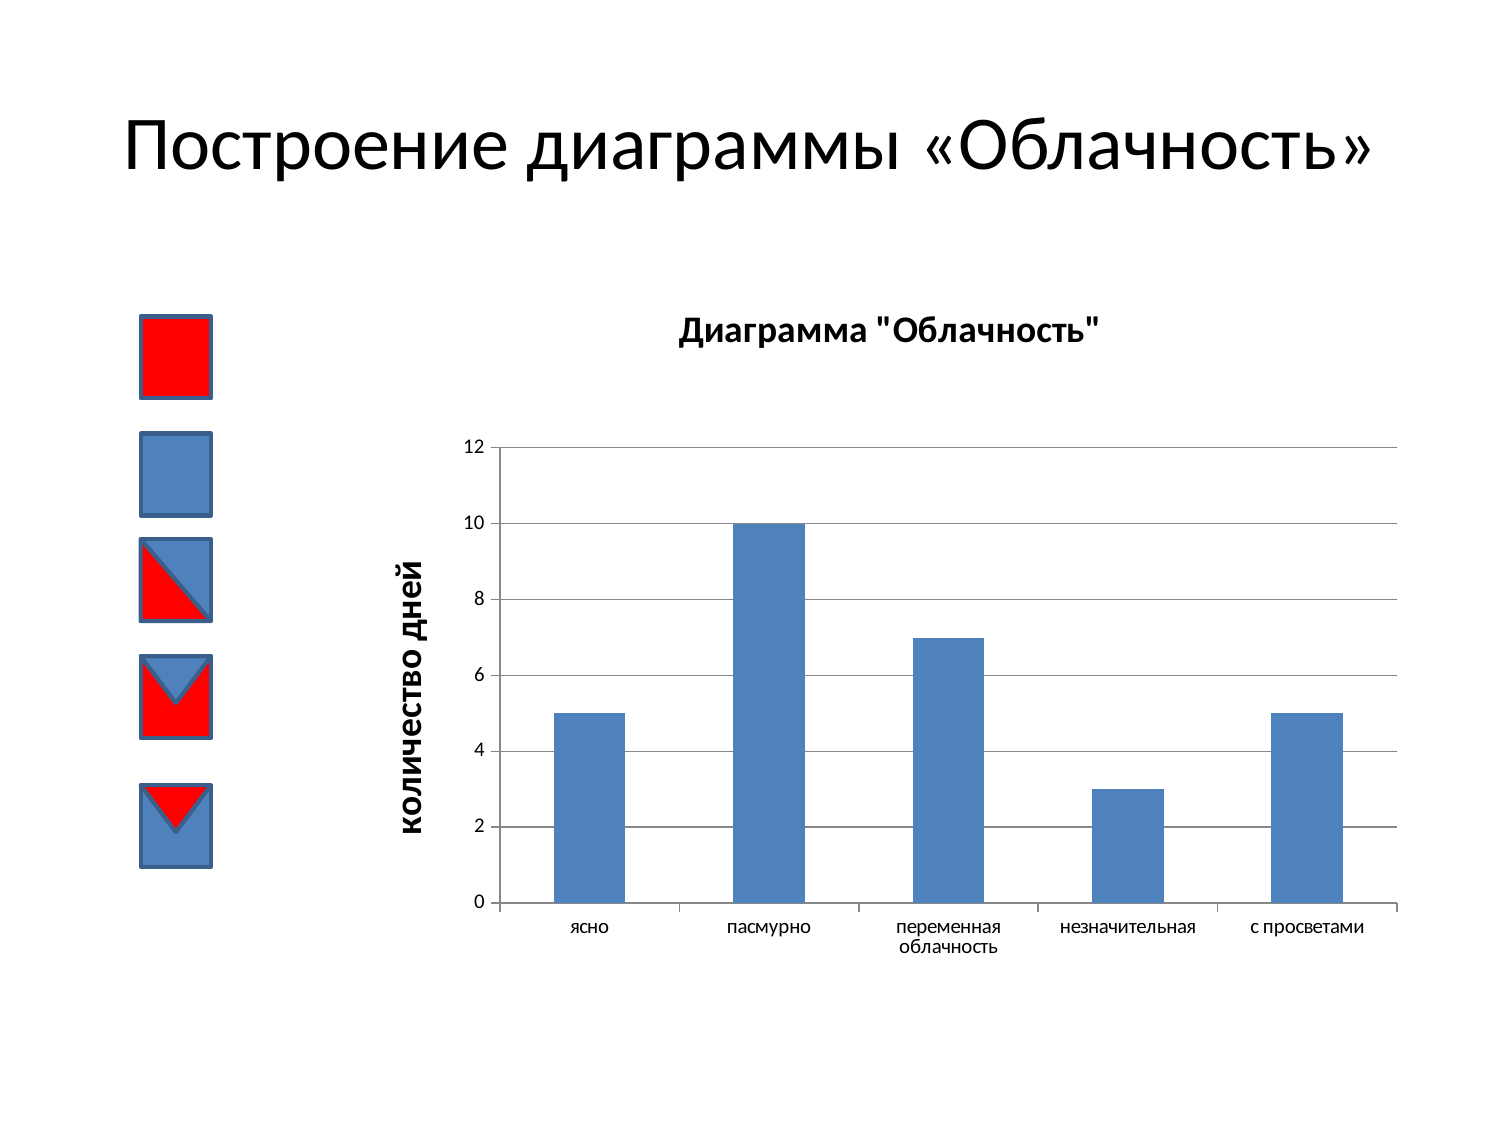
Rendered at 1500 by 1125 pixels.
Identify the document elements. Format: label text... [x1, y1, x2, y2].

text_box [143, 537, 213, 619]
chart [351, 280, 1430, 997]
title Построение диаграммы «Облачность» [75, 45, 1425, 233]
text_box [139, 788, 213, 869]
text_box [138, 537, 213, 624]
text_box [139, 314, 213, 400]
text_box [138, 783, 213, 835]
text_box [139, 431, 213, 518]
text_box [139, 659, 213, 740]
text_box [138, 654, 213, 706]
